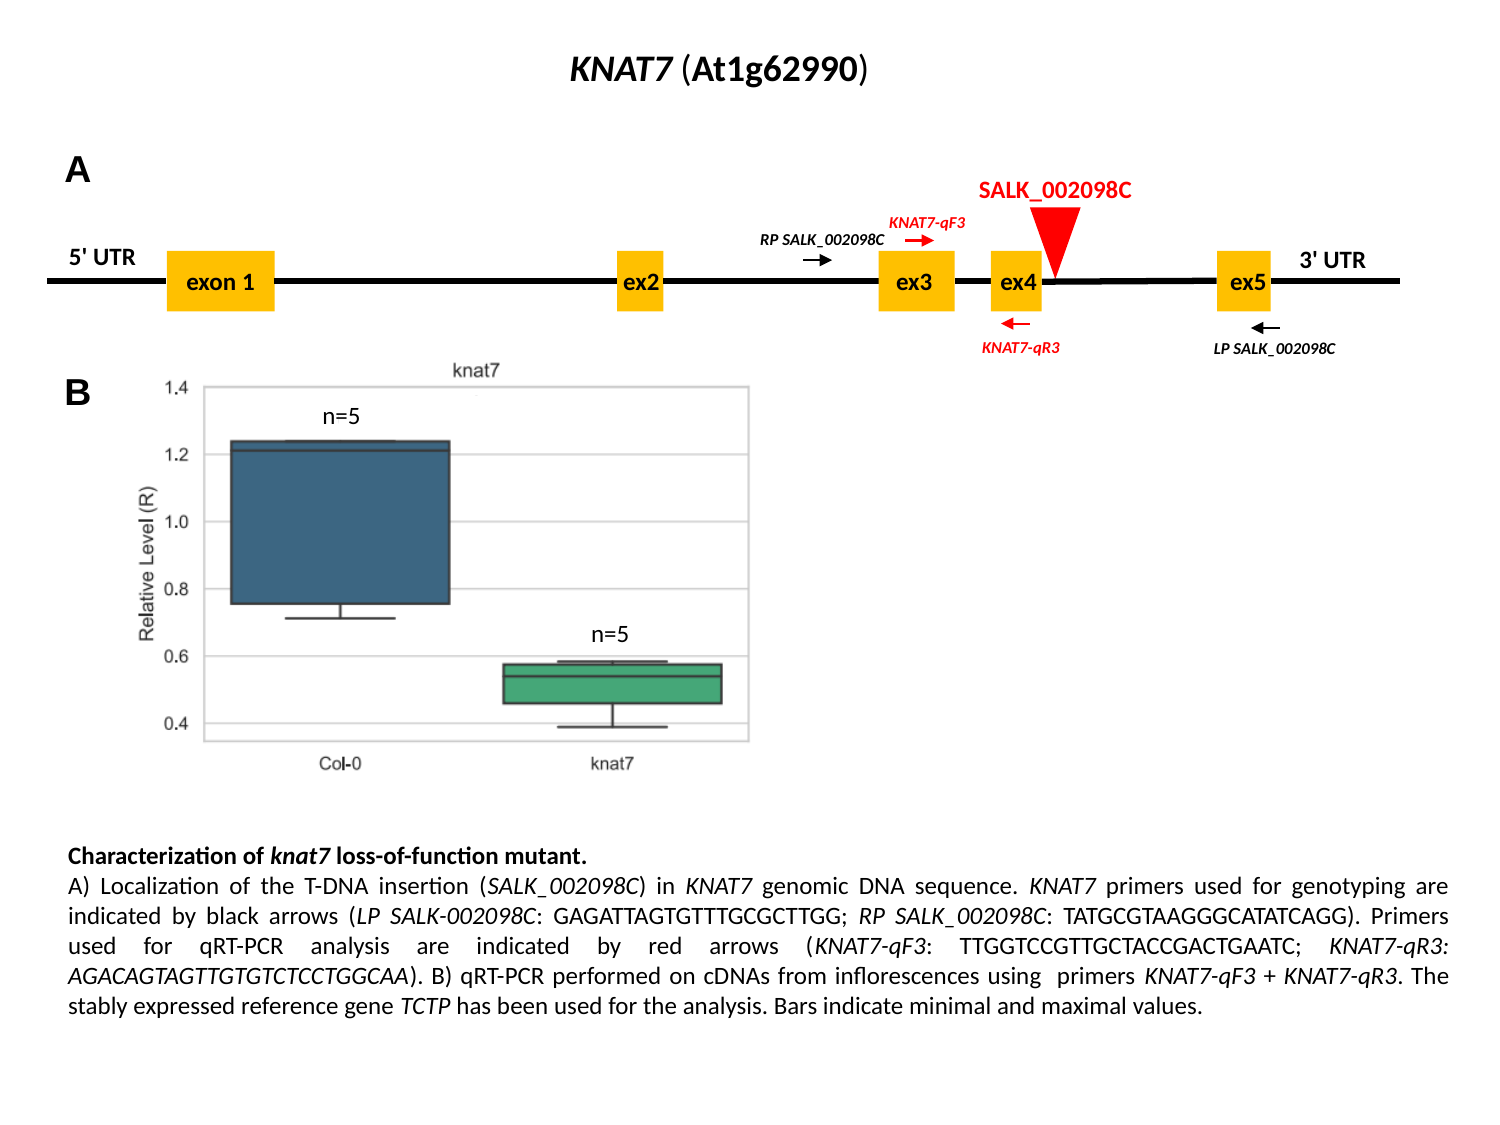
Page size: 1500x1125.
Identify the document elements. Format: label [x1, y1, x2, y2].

text_box [47, 36, 1465, 1030]
